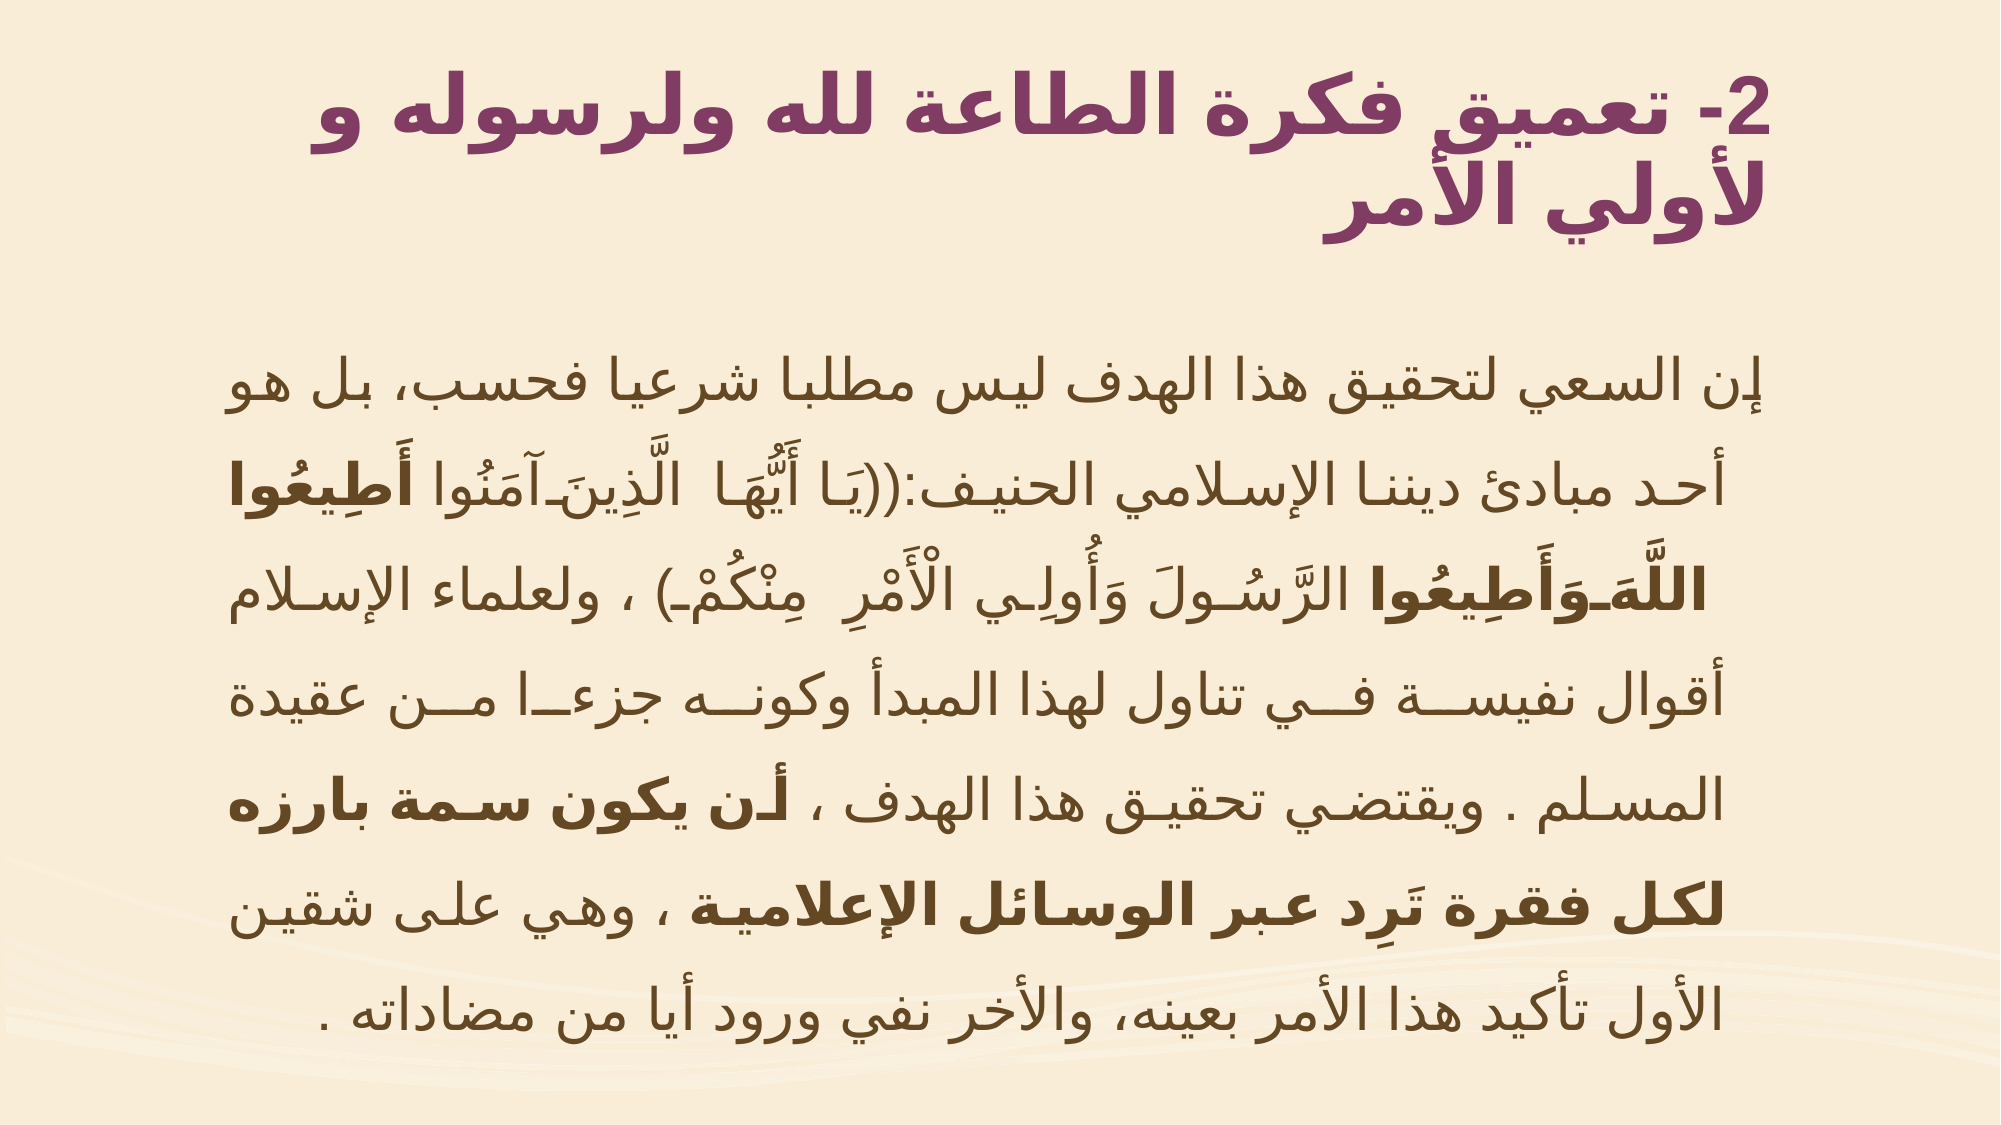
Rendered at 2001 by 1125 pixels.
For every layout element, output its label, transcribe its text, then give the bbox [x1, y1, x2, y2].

title 2- تعميق فكرة الطاعة لله ولرسوله و لأولي الأمر [212, 50, 1788, 250]
list إن السعي لتحقيق هذا الهدف ليس مطلبا شرعيا فحسب، بل هو أحد مبادئ ديننا الإسلامي الحنيف:((يَا أَيُّهَا الَّذِينَ آمَنُوا أَطِيعُوا اللَّهَ وَأَطِيعُوا الرَّسُولَ وَأُولِي الْأَمْرِ مِنْكُمْ ) ، ولعلماء الإسلام أقوال نفيسة في تناول لهذا المبدأ وكونه جزءا من عقيدة المسلم . ويقتضي تحقيق هذا الهدف ، أن يكون سمة بارزه لكل فقرة تَرِد عبر الوسائل الإعلامية ، وهي على شقين الأول تأكيد هذا الأمر بعينه، والأخر نفي ورود أيا من مضاداته . [212, 299, 1788, 950]
